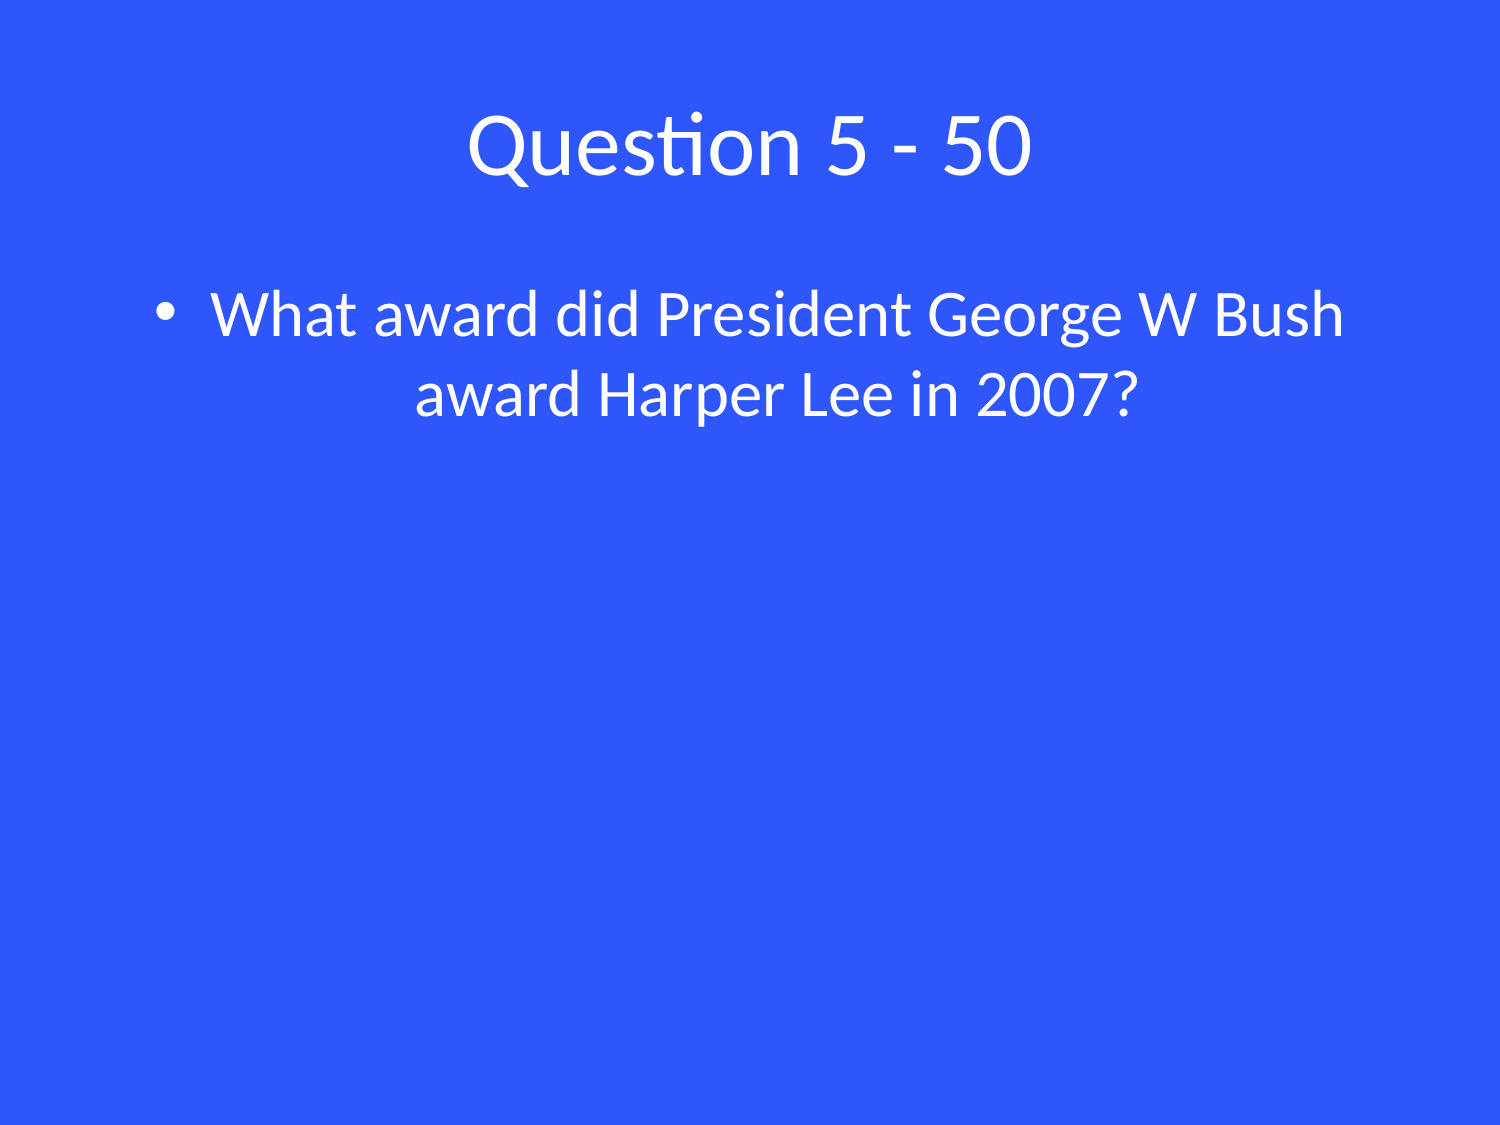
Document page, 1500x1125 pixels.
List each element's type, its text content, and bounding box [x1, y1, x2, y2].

title Question 5 - 50 [74, 44, 1426, 233]
list What award did President George W Bush award Harper Lee in 2007? [74, 262, 1426, 1006]
